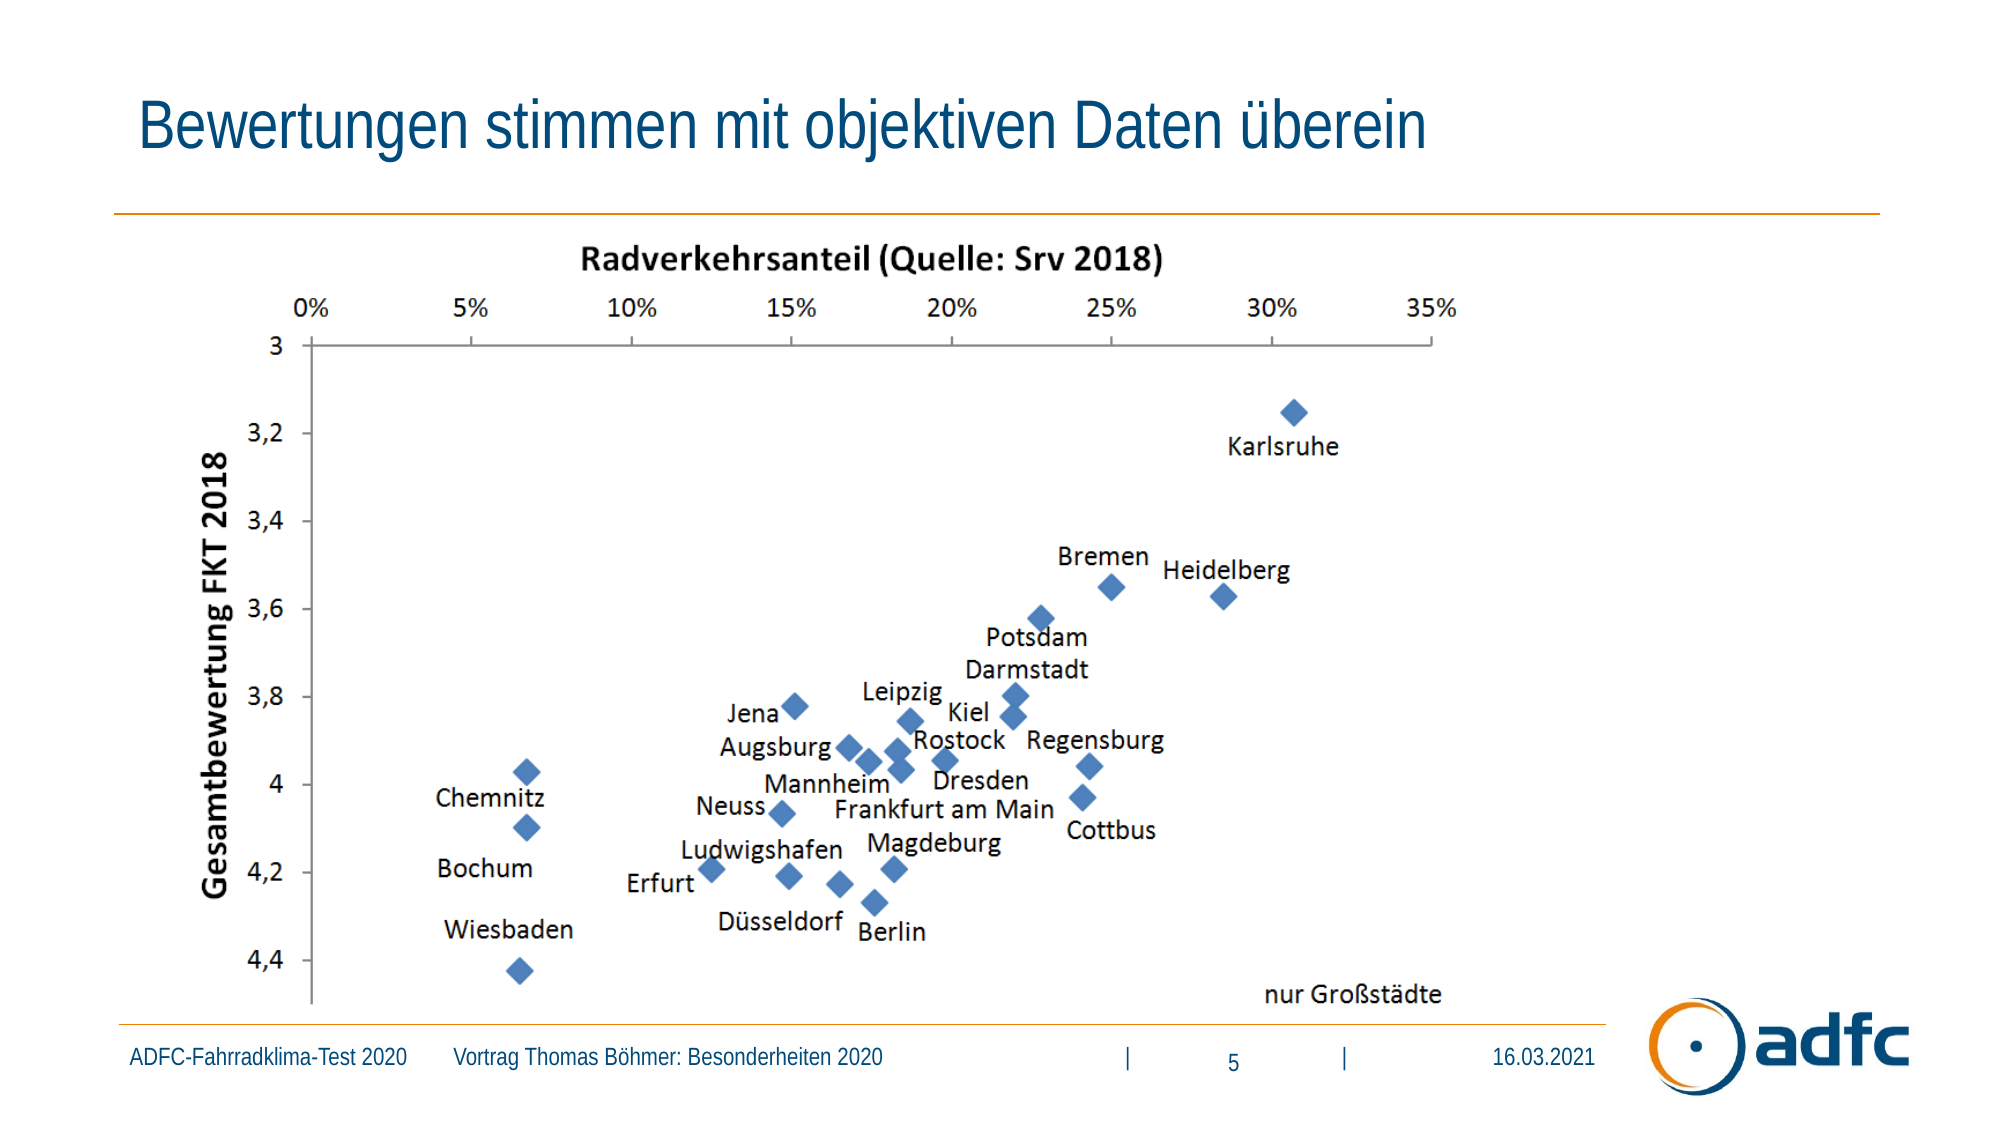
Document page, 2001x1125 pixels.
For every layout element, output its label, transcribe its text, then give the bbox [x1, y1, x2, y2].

title Bewertungen stimmen mit objektiven Daten überein [123, 81, 1905, 172]
picture [1643, 994, 1919, 1098]
picture [184, 232, 1479, 1010]
